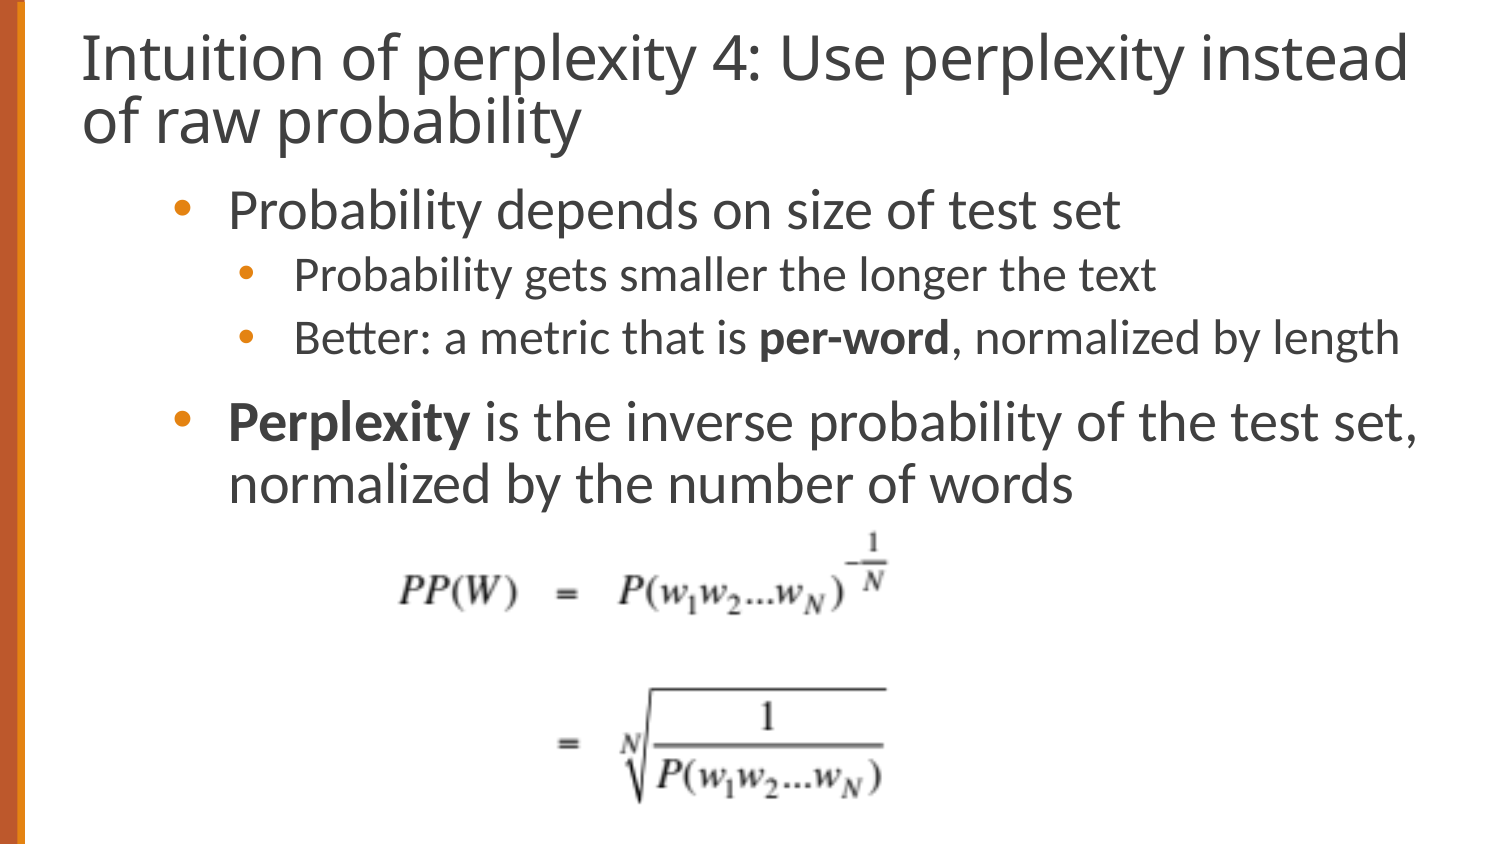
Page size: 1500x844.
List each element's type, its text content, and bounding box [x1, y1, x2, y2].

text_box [349, 483, 938, 844]
title Intuition of perplexity 4: Use perplexity instead of raw probability [66, 21, 1442, 164]
list Probability depends on size of test set Probability gets smaller the longer the text Better: a metric that is per-word, normalized by length Perplexity is the inverse probability of the test set, normalized by the number of words [162, 171, 1442, 735]
